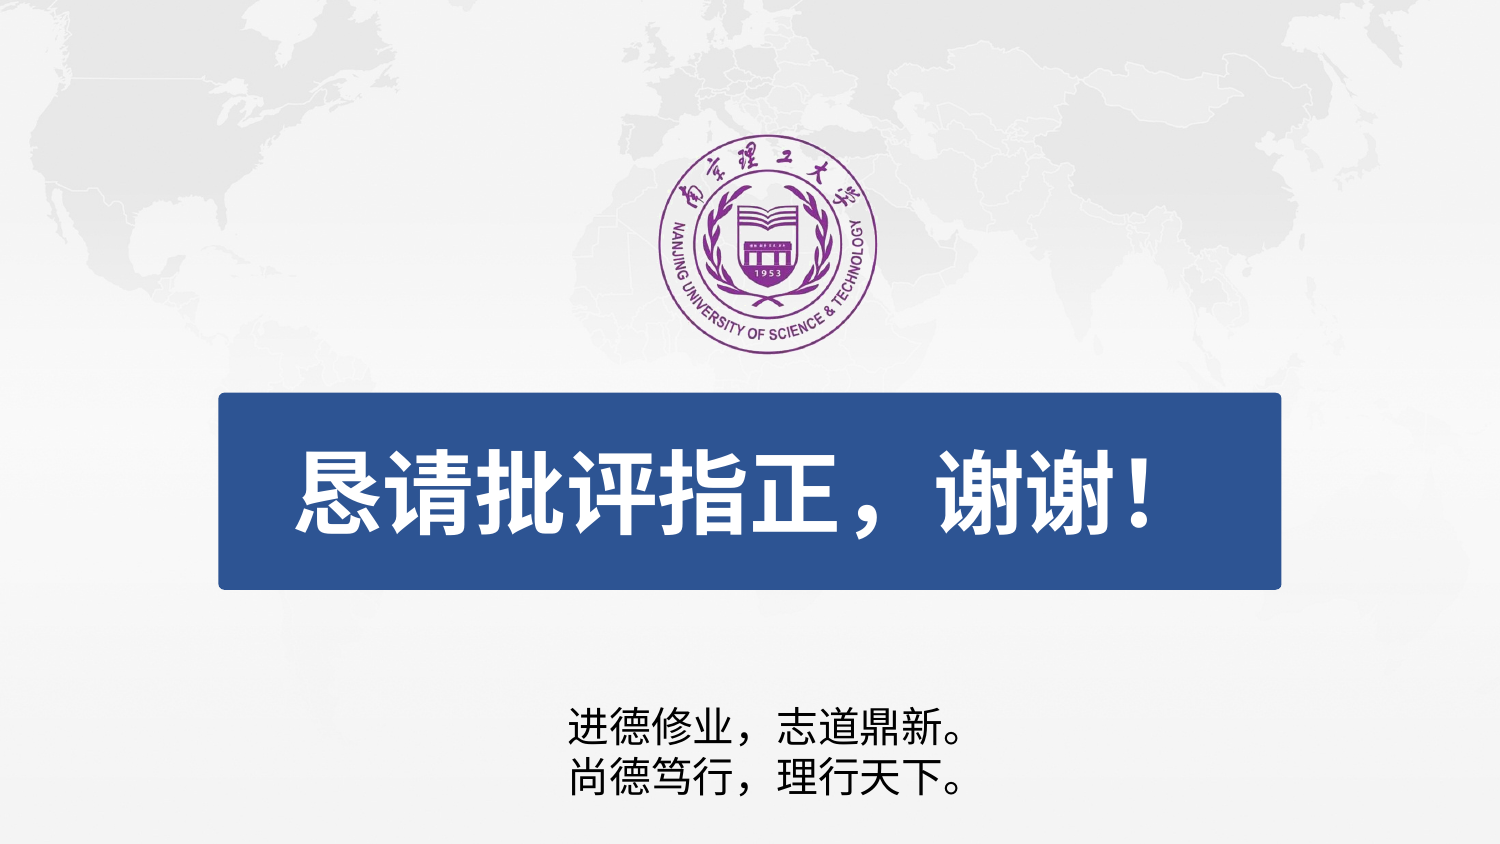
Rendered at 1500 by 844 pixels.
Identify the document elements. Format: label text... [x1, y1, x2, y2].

picture [0, 0, 1500, 844]
text_box [216, 390, 1284, 592]
text_box 进德修业，志道鼎新。 尚德笃行，理行天下。 [552, 693, 984, 809]
text_box 恳请批评指正，谢谢！ [267, 428, 1233, 553]
